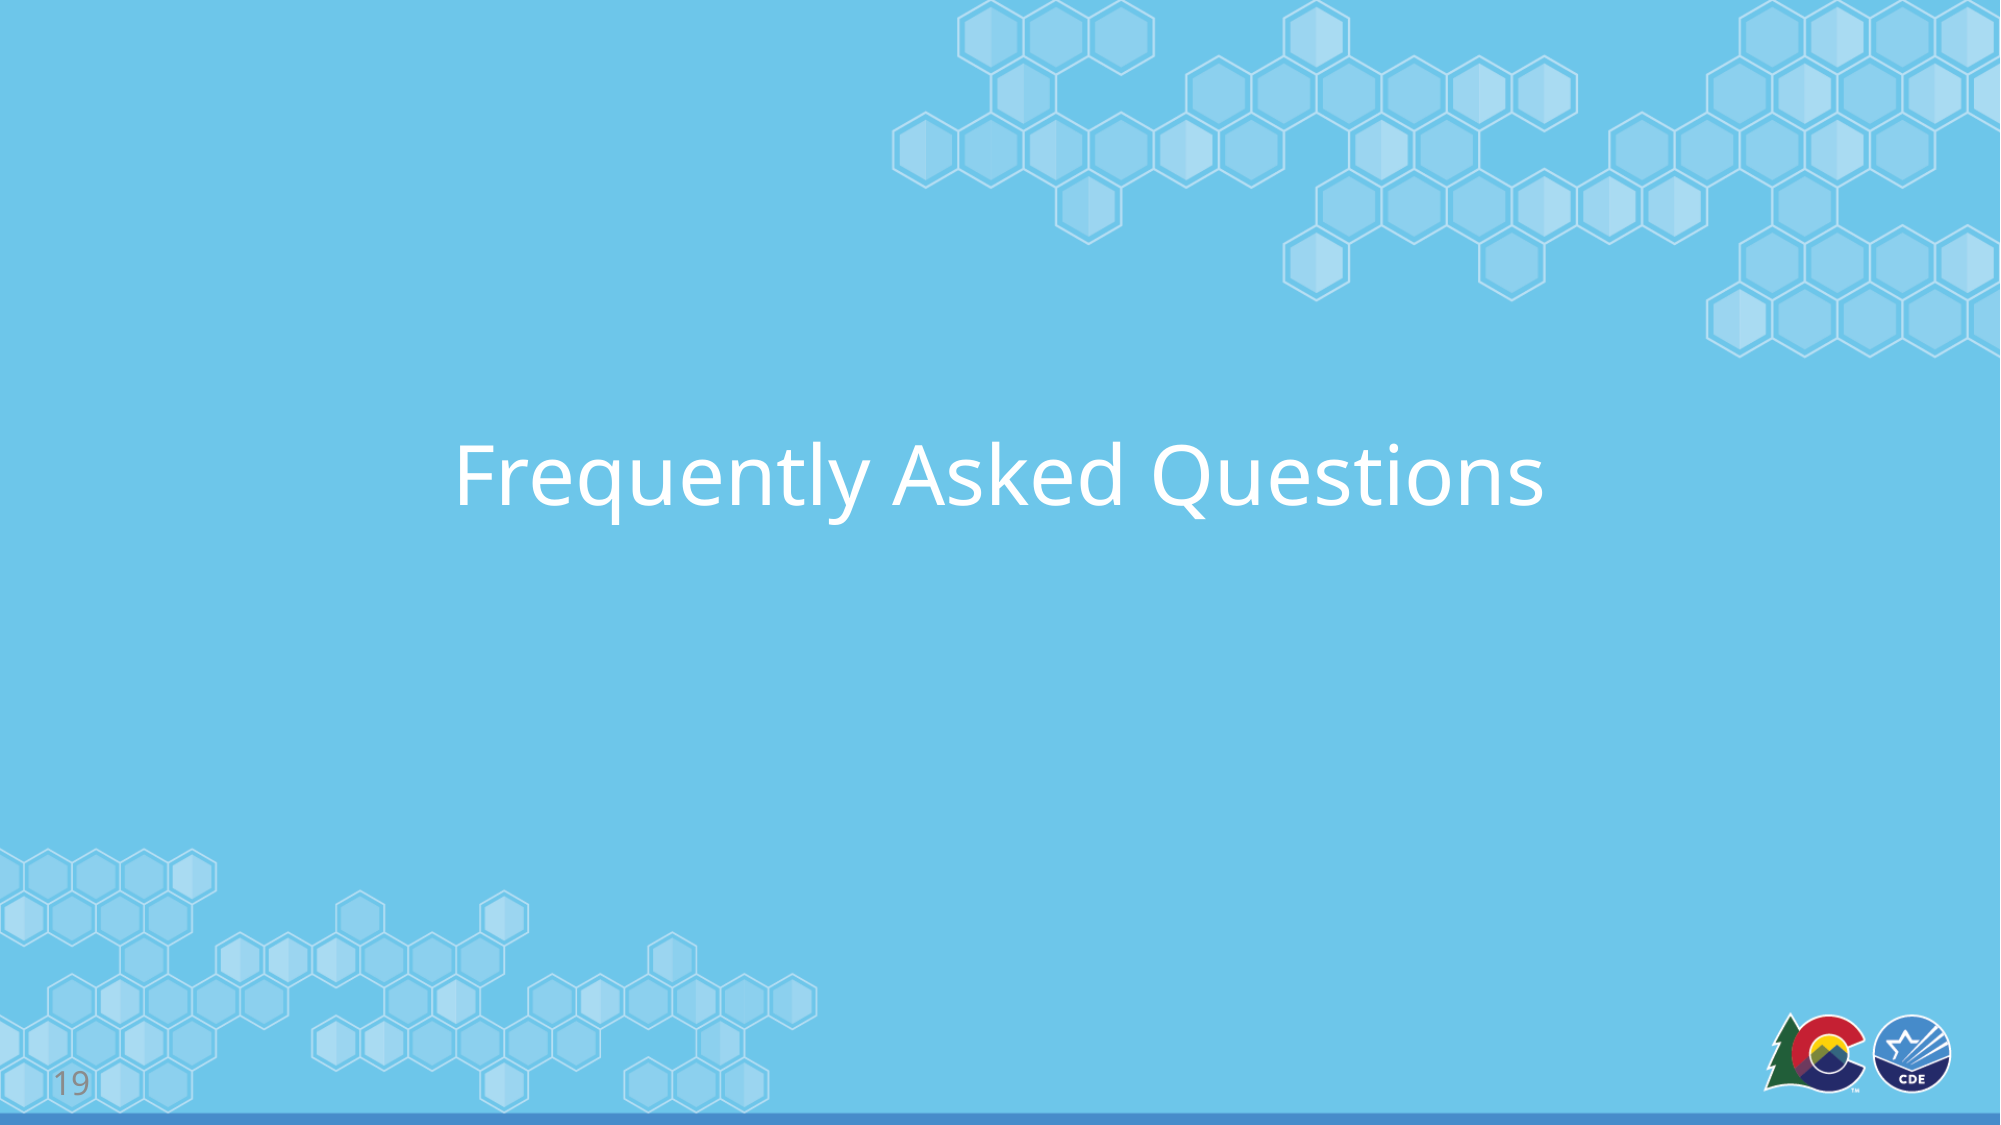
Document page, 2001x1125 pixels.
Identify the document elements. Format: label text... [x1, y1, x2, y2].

picture [0, 810, 2000, 1125]
picture [0, 0, 2000, 425]
title Frequently Asked Questions [0, 425, 2000, 810]
slide_number 19 [37, 1054, 488, 1115]
